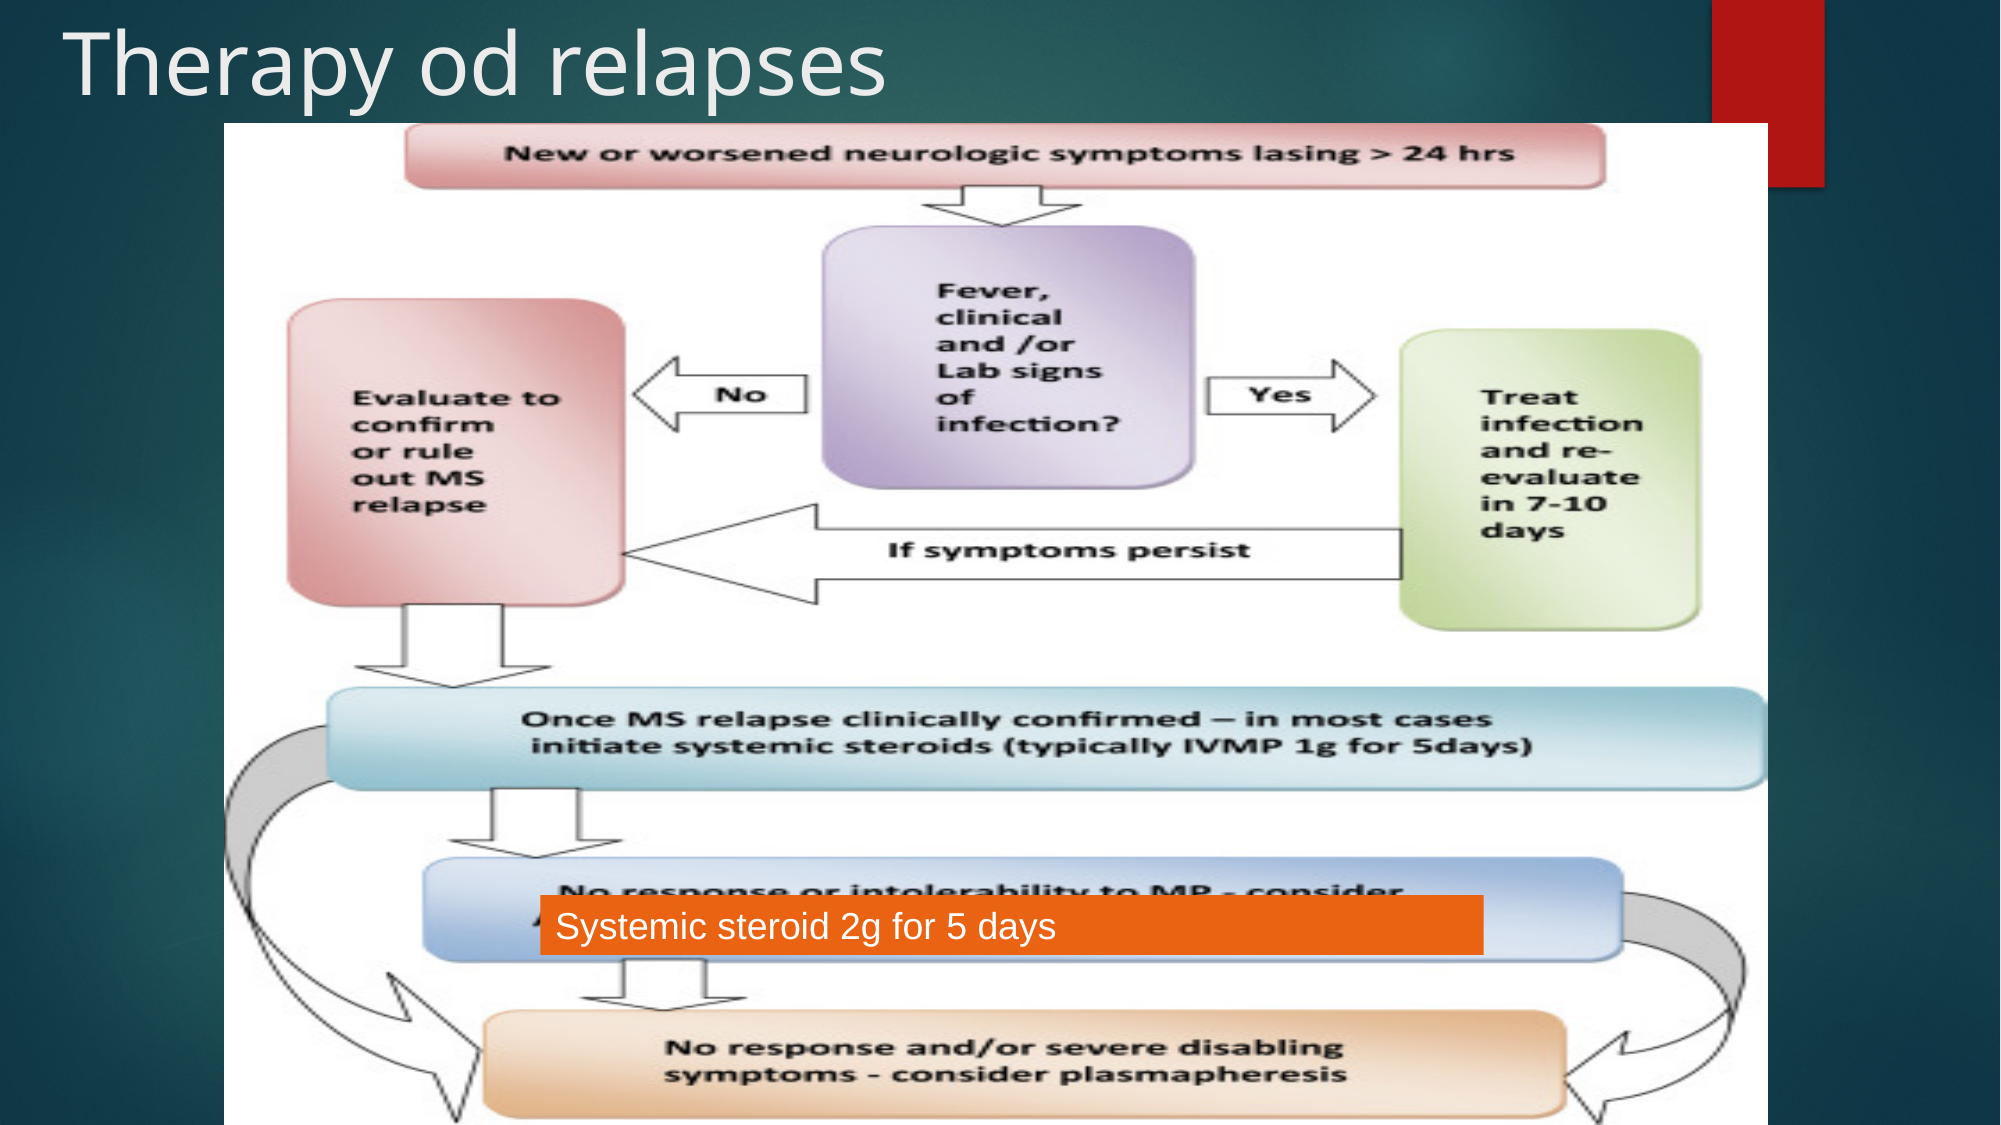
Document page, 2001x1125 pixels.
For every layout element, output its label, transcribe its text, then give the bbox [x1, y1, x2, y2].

title Therapy od relapses [47, 0, 1590, 230]
picture [0, 123, 1768, 1125]
